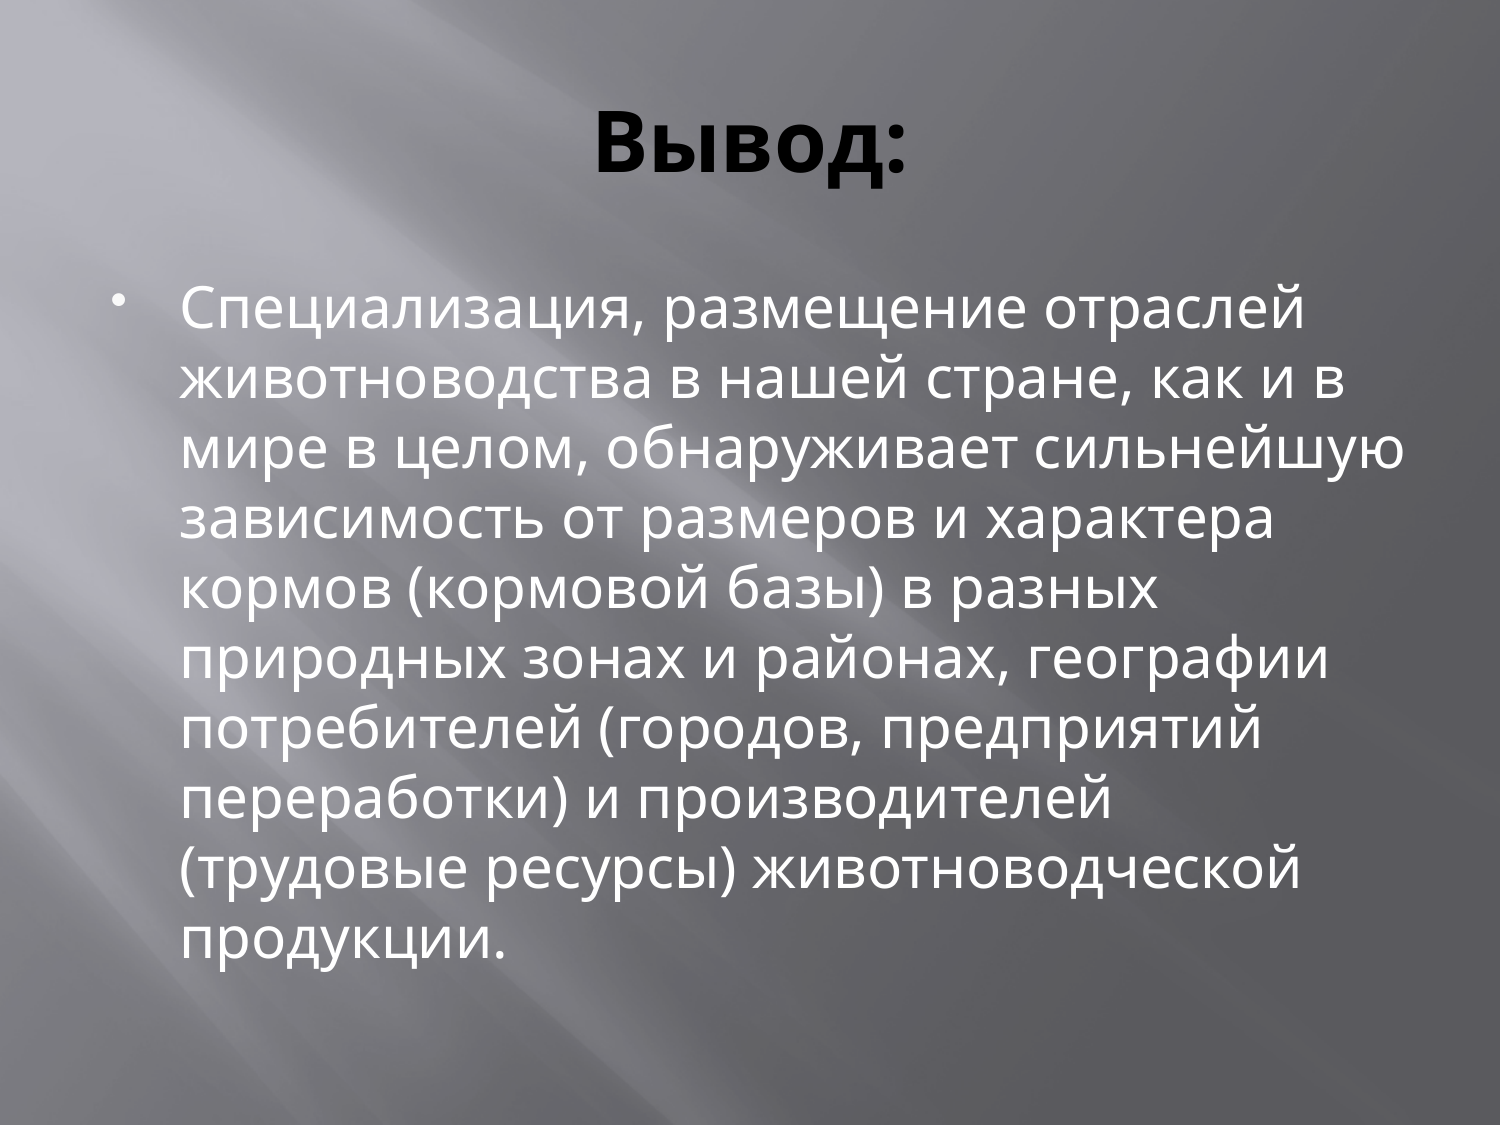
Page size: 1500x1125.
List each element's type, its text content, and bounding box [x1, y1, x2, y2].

title Вывод: [75, 45, 1425, 233]
list Специализация, размещение отраслей животноводства в нашей стране, как и в мире в целом, обнаруживает сильнейшую зависимость от размеров и характера кормов (кормовой базы) в разных природных зонах и районах, географии потребителей (городов, предприятий переработки) и производителей (трудовые ресурсы) животноводческой продукции. [75, 262, 1425, 1035]
